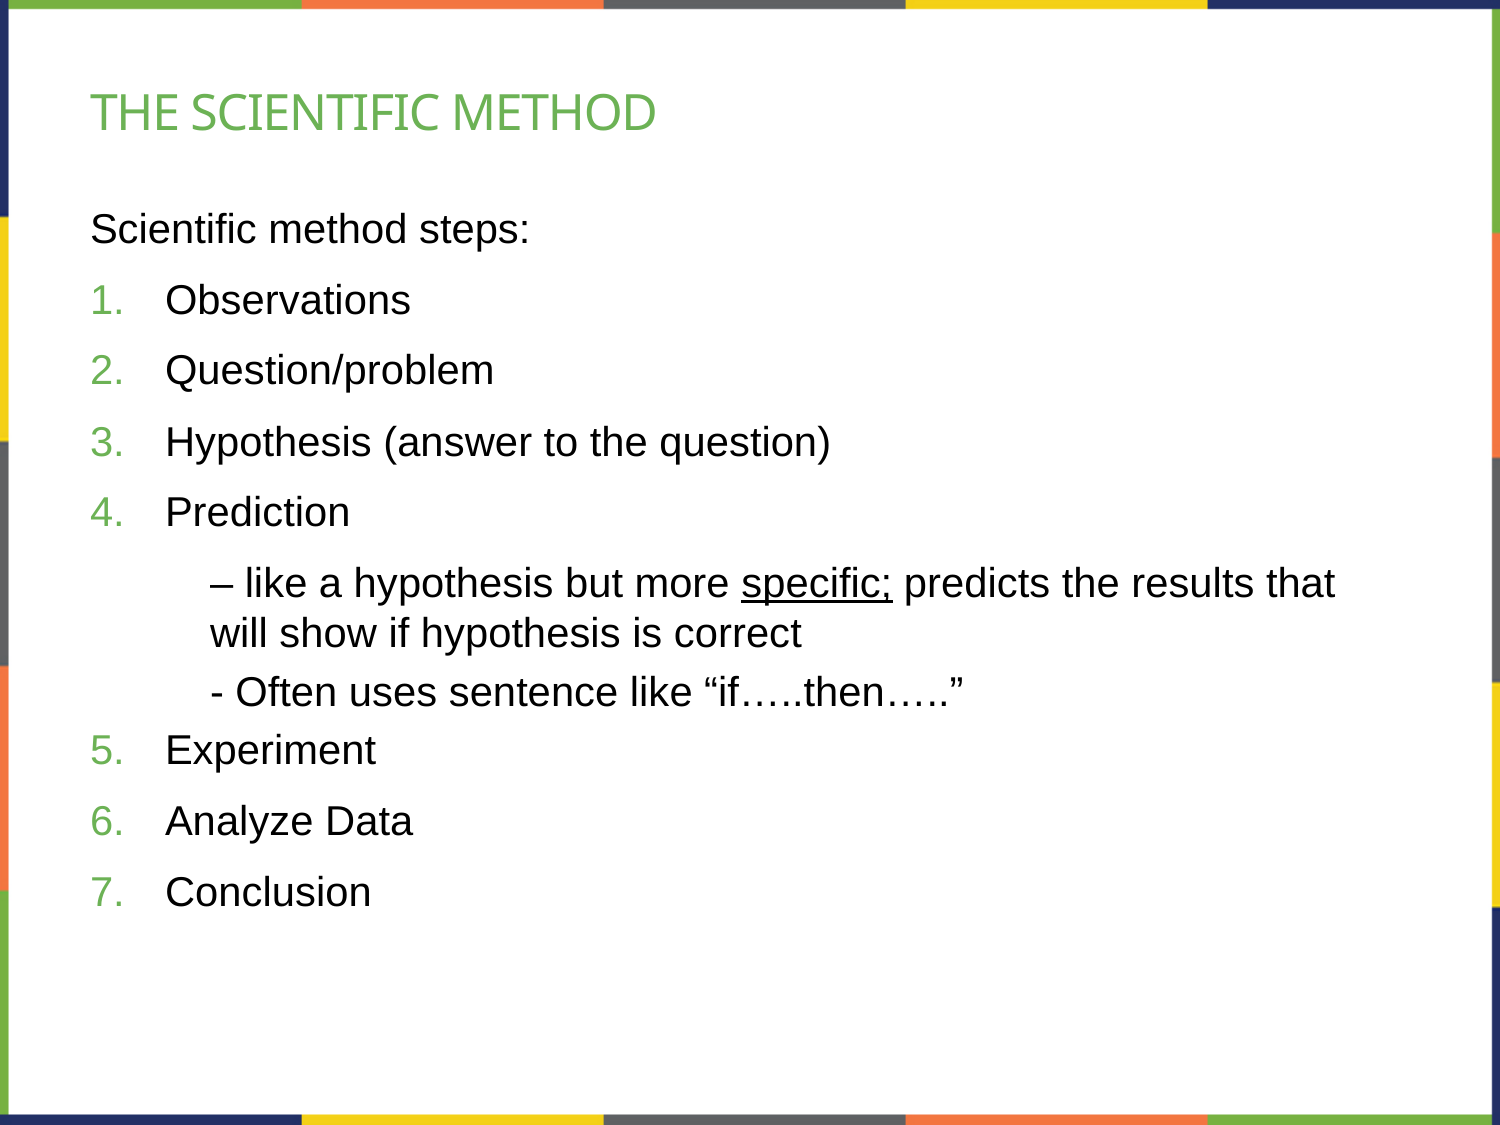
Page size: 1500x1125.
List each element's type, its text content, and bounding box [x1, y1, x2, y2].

picture [0, 0, 1500, 1125]
title The scientific method [75, 39, 1398, 148]
list Scientific method steps: Observations Question/problem Hypothesis (answer to the question) Prediction – like a hypothesis but more specific; predicts the results that will show if hypothesis is correct - Often uses sentence like “if…..then…..” Experiment Analyze Data Conclusion [75, 193, 1398, 986]
